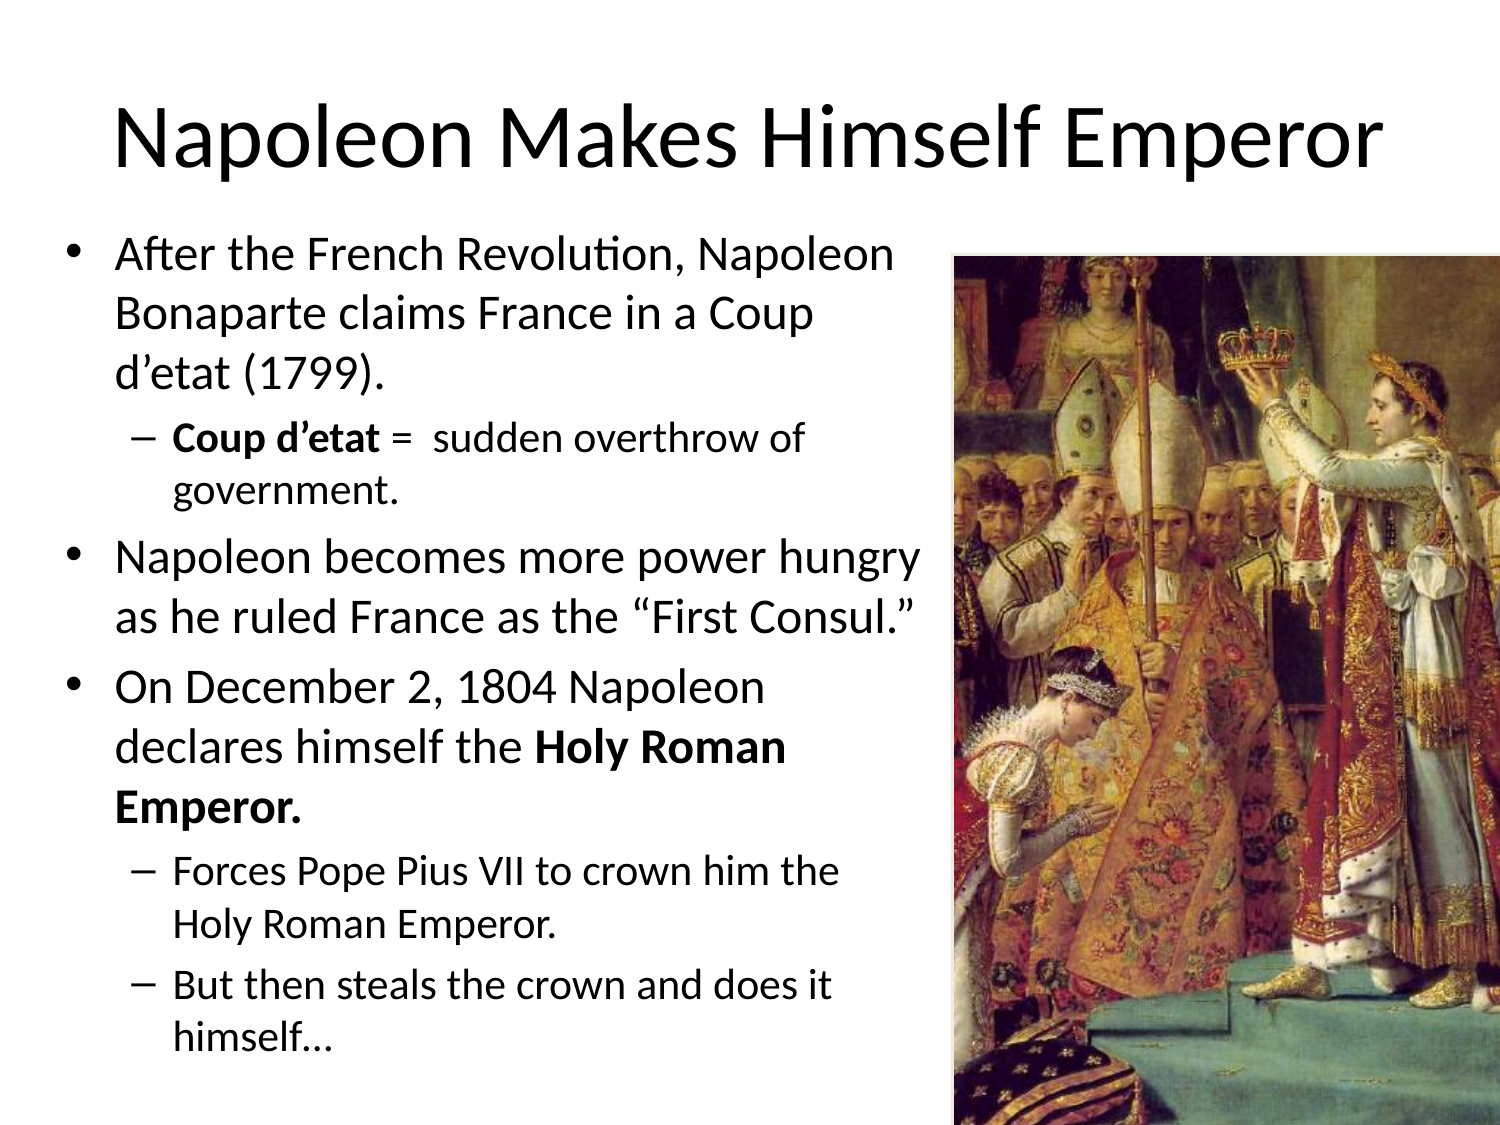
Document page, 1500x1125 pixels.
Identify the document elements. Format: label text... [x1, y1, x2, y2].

picture [953, 255, 1500, 1125]
list After the French Revolution, Napoleon Bonaparte claims France in a Coup d’etat (1799). Coup d’etat = sudden overthrow of government. Napoleon becomes more power hungry as he ruled France as the “First Consul.” On December 2, 1804 Napoleon declares himself the Holy Roman Emperor. Forces Pope Pius VII to crown him the Holy Roman Emperor. But then steals the crown and does it himself… [50, 212, 938, 1088]
title Napoleon Makes Himself Emperor [75, 37, 1425, 225]
